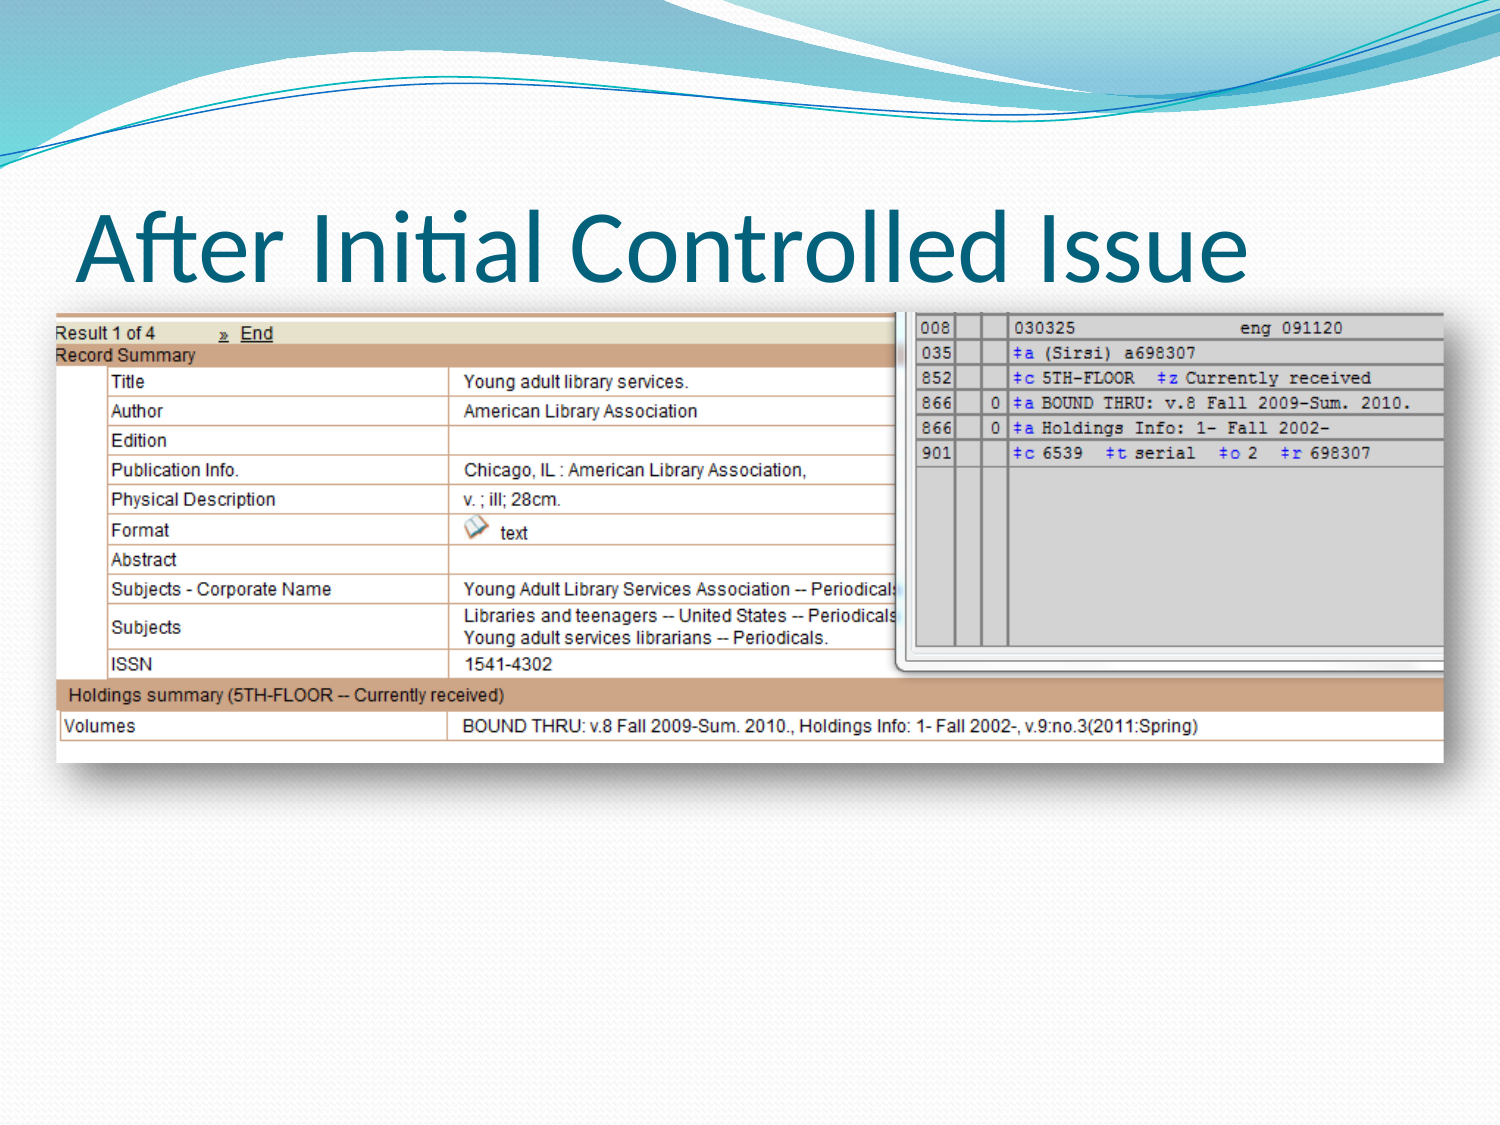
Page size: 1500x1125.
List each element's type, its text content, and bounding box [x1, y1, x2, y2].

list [56, 312, 1444, 763]
title After Initial Controlled Issue [75, 115, 1425, 299]
